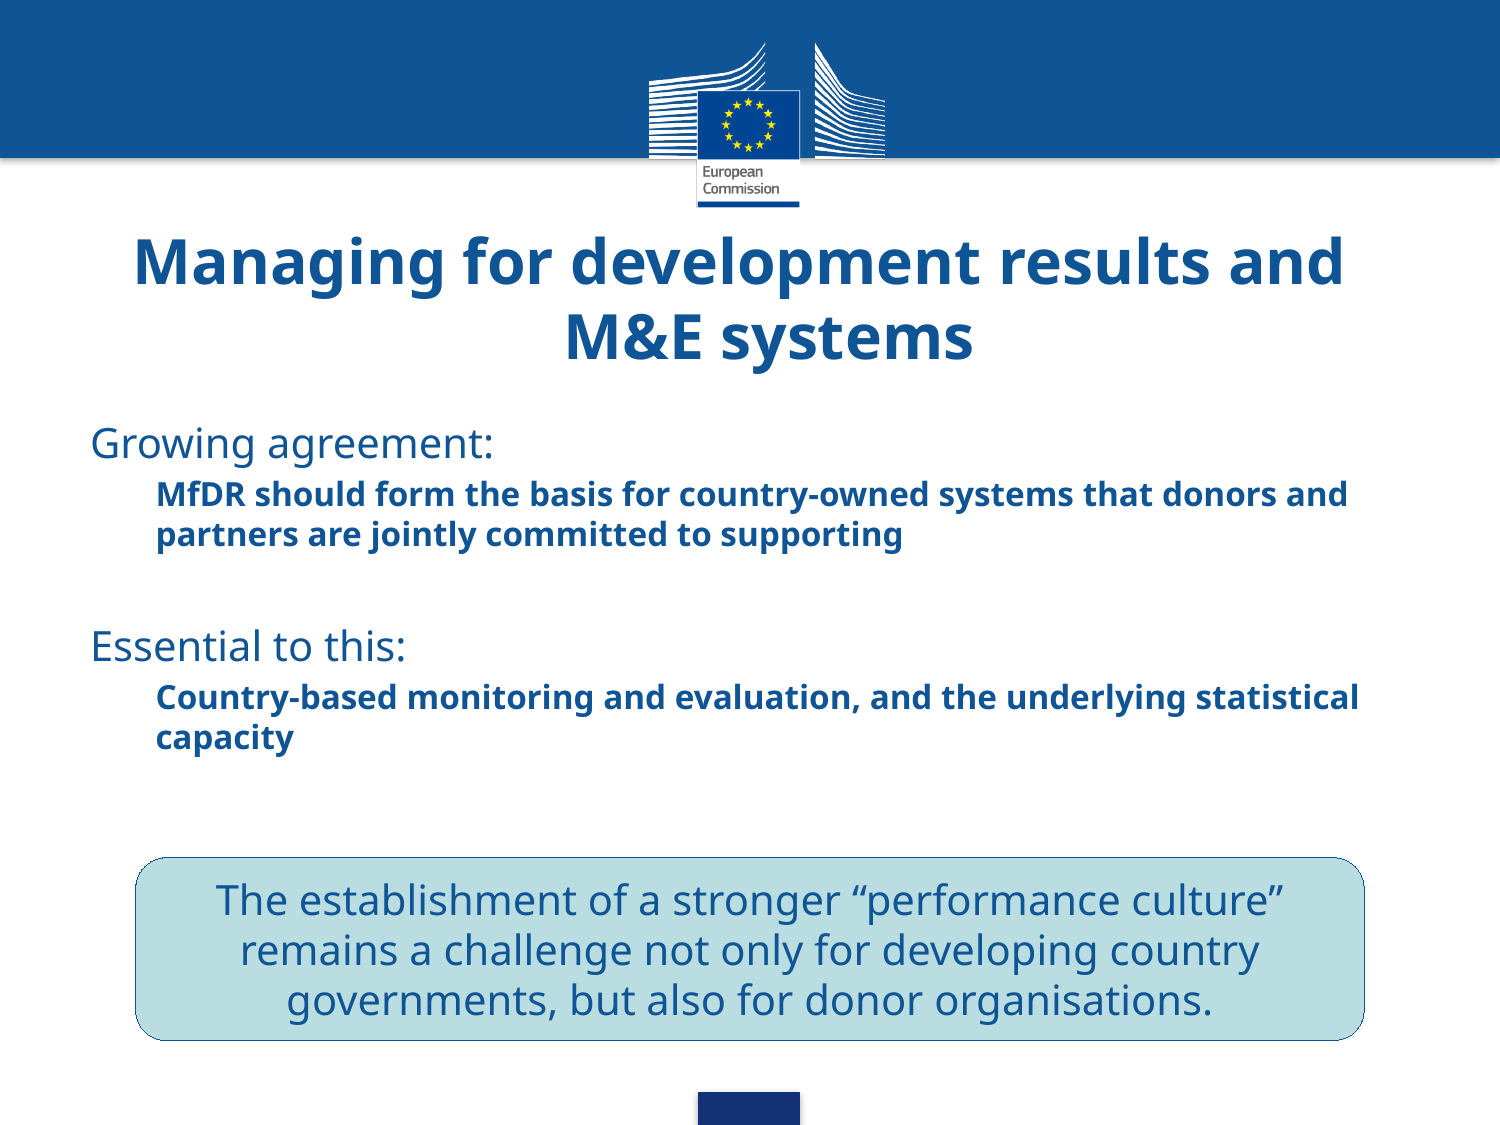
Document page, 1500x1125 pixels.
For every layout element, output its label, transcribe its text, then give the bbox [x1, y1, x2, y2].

title Managing for development results and M&E systems [64, 219, 1416, 374]
text_box The establishment of a stronger “performance culture” remains a challenge not only for developing country governments, but also for donor organisations. [135, 857, 1365, 1041]
picture [649, 42, 885, 208]
list Growing agreement: MfDR should form the basis for country-owned systems that donors and partners are jointly committed to supporting Essential to this: Country-based monitoring and evaluation, and the underlying statistical capacity [74, 408, 1426, 988]
